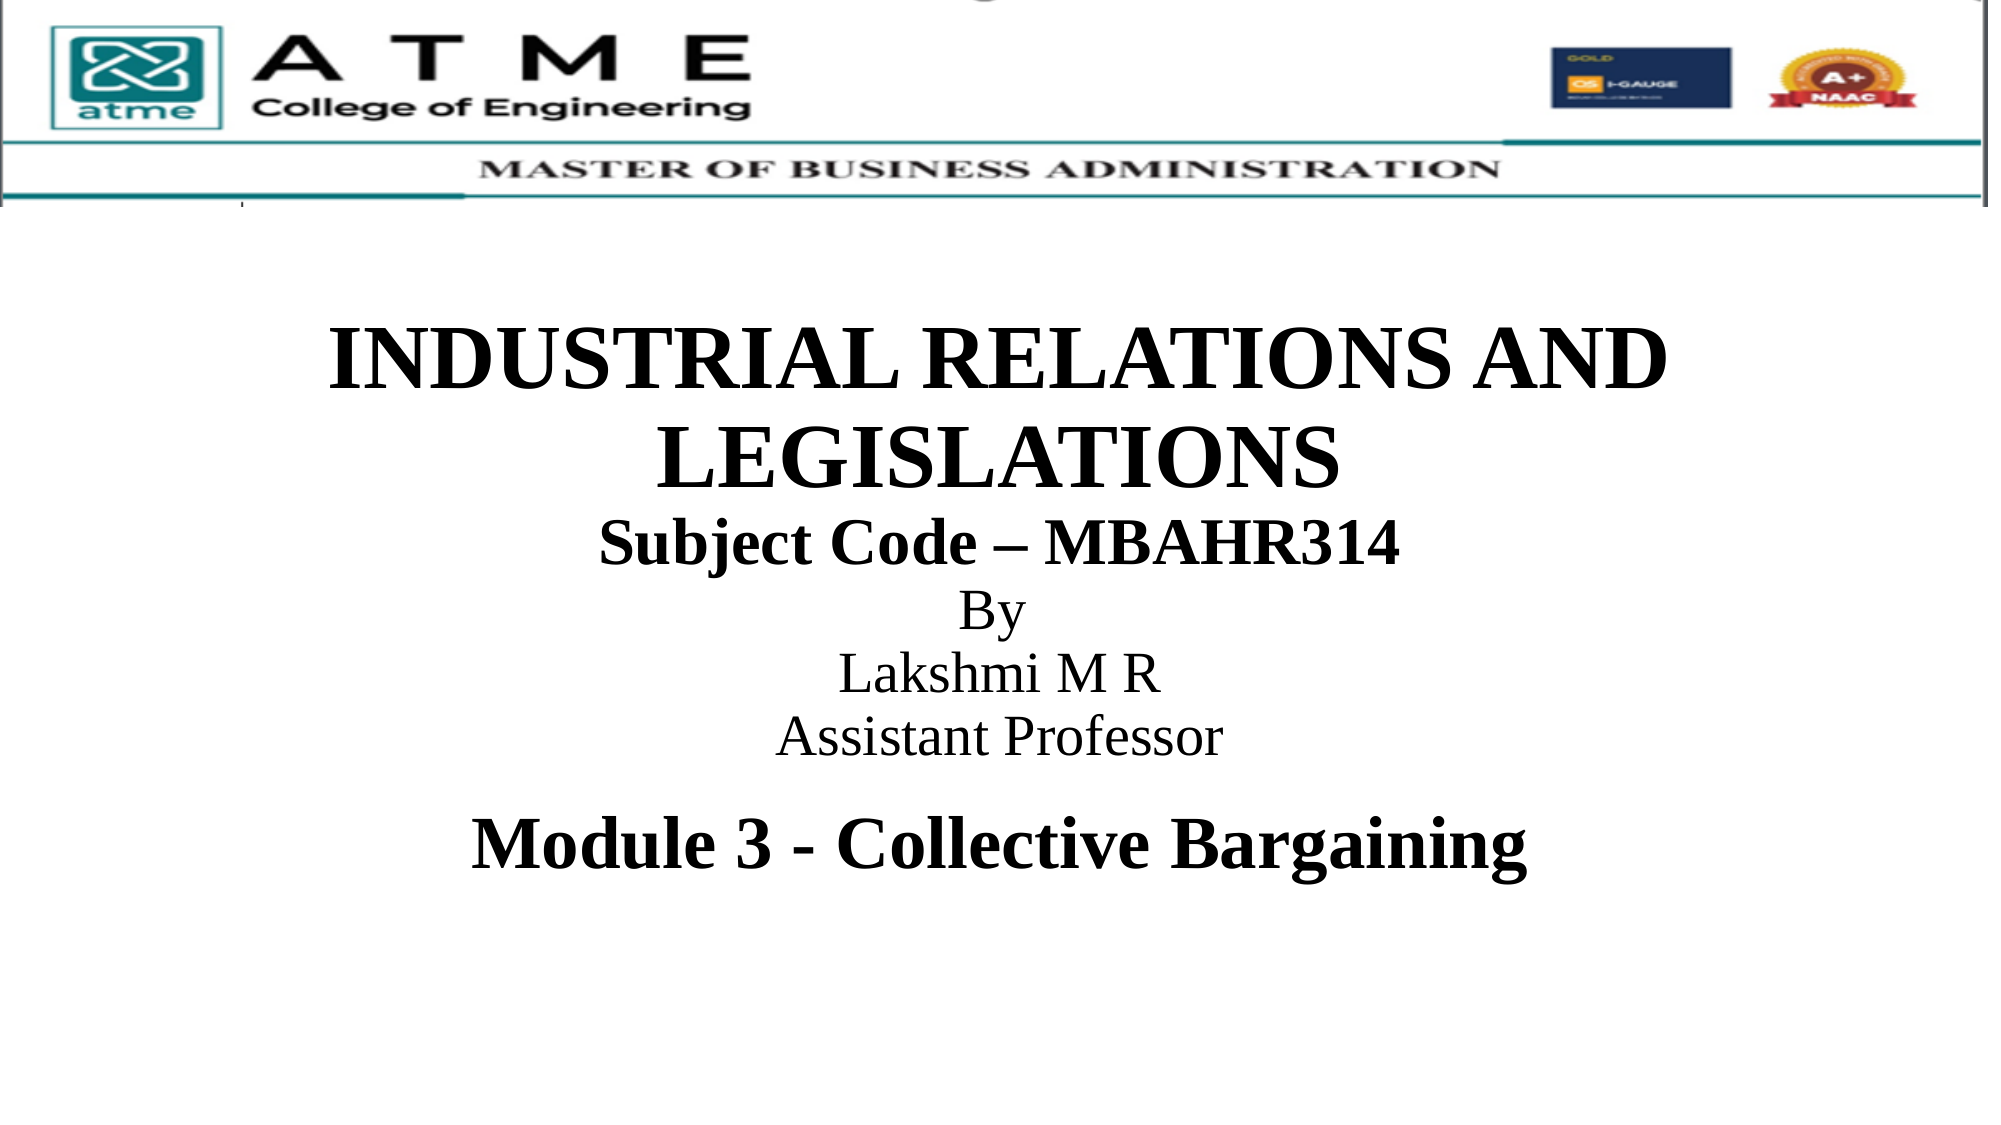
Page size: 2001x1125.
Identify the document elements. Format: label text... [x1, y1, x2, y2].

title INDUSTRIAL RELATIONS AND LEGISLATIONS Subject Code – MBAHR314 By Lakshmi M R Assistant Professor [249, 282, 1750, 776]
subtitle Module 3 - Collective Bargaining [249, 796, 1750, 994]
picture [0, 0, 1988, 207]
